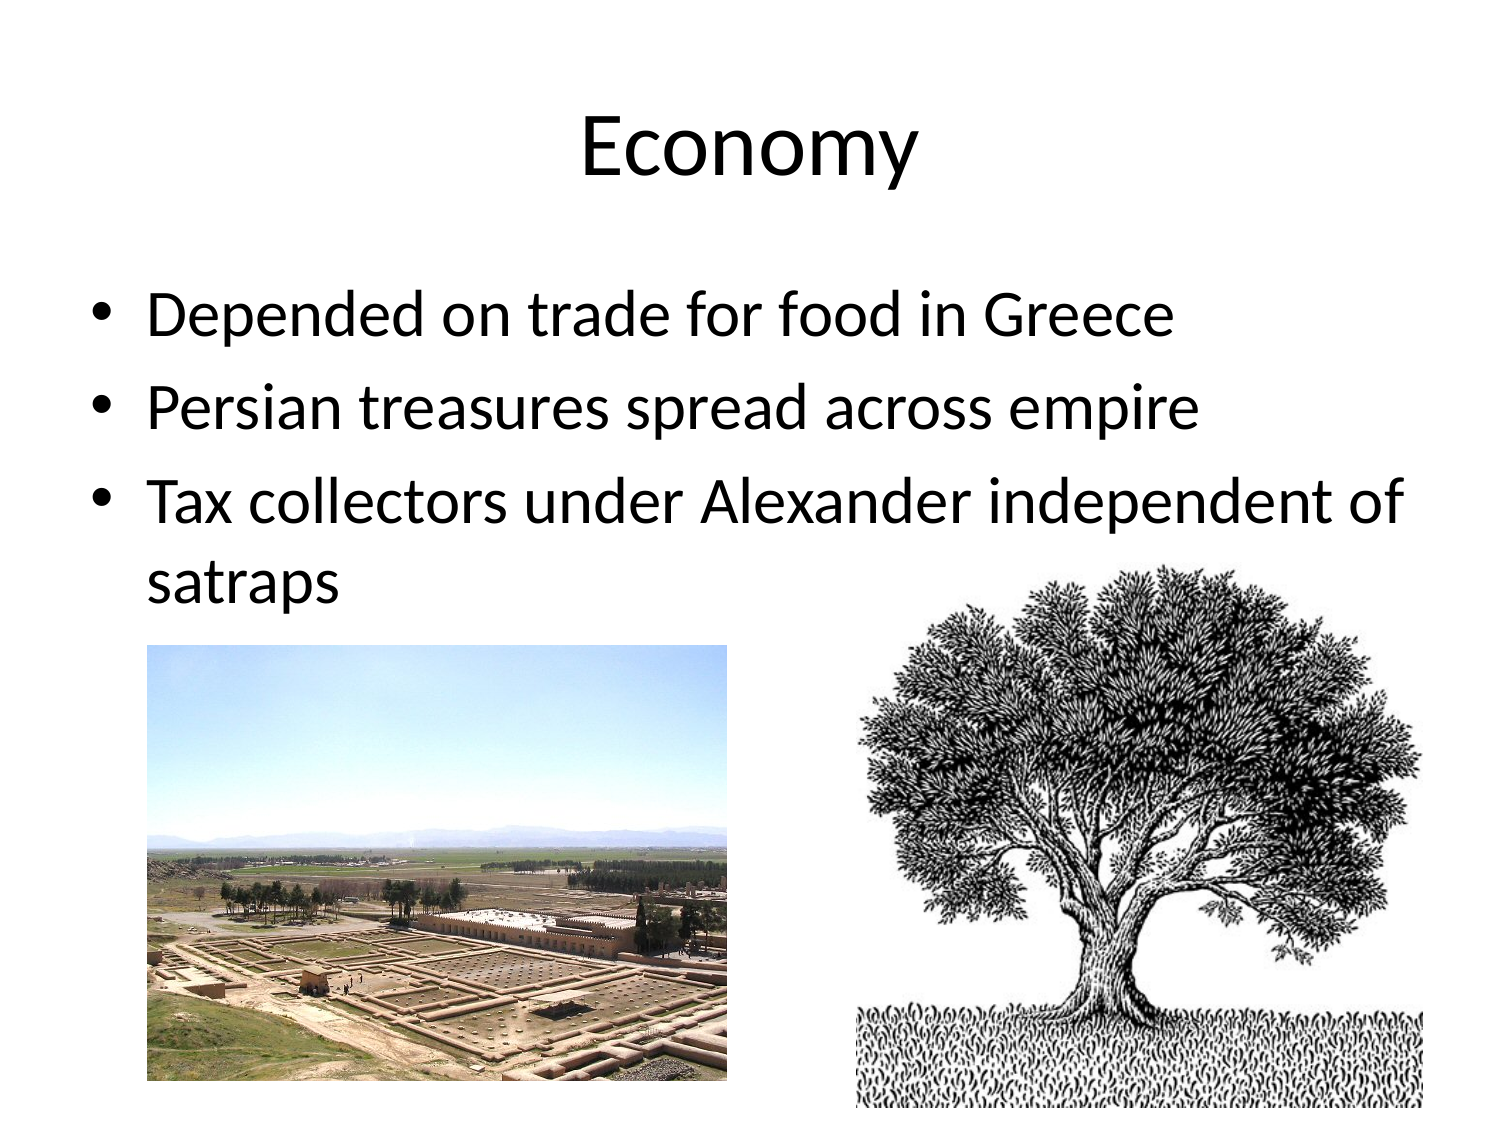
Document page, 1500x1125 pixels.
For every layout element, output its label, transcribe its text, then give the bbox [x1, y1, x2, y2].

picture [147, 644, 727, 1081]
title Economy [74, 44, 1426, 233]
picture [856, 562, 1423, 1108]
list Depended on trade for food in Greece Persian treasures spread across empire Tax collectors under Alexander independent of satraps [74, 262, 1426, 1006]
